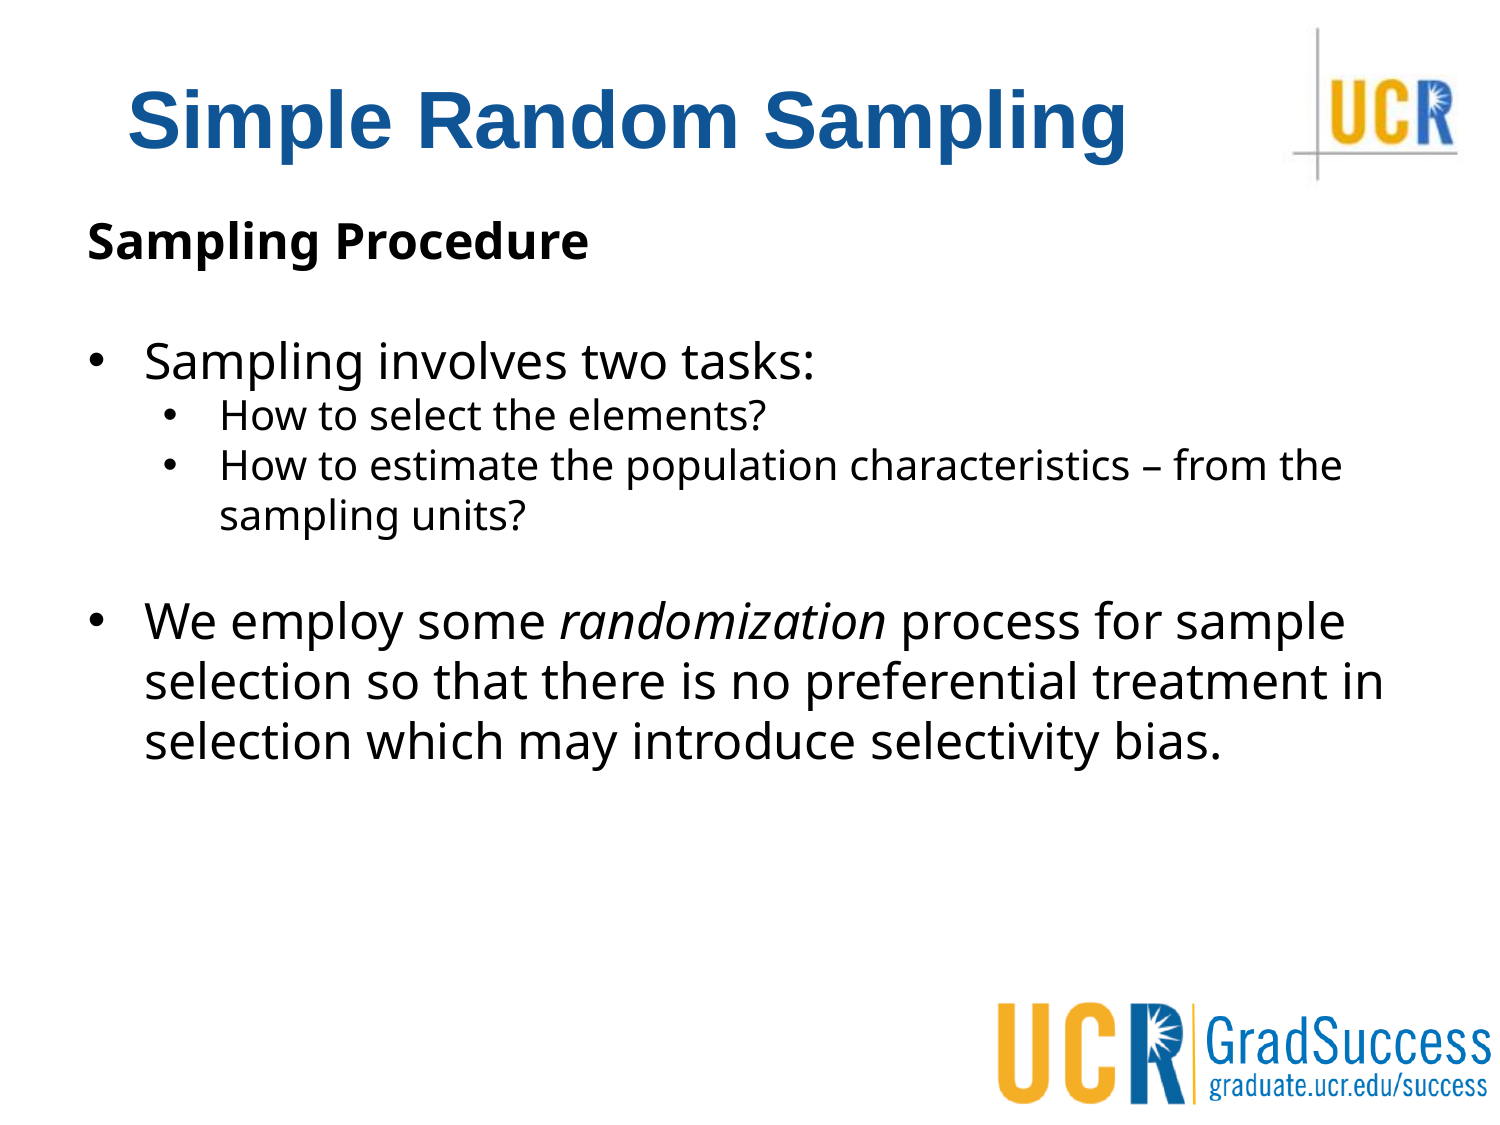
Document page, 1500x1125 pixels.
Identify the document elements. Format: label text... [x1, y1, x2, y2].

text_box Sampling Procedure Sampling involves two tasks: How to select the elements? How to estimate the population characteristics – from the sampling units? We employ some randomization process for sample selection so that there is no preferential treatment in selection which may introduce selectivity bias. [73, 201, 1470, 777]
picture [1282, 0, 1500, 196]
title Simple Random Sampling [112, 13, 1388, 172]
